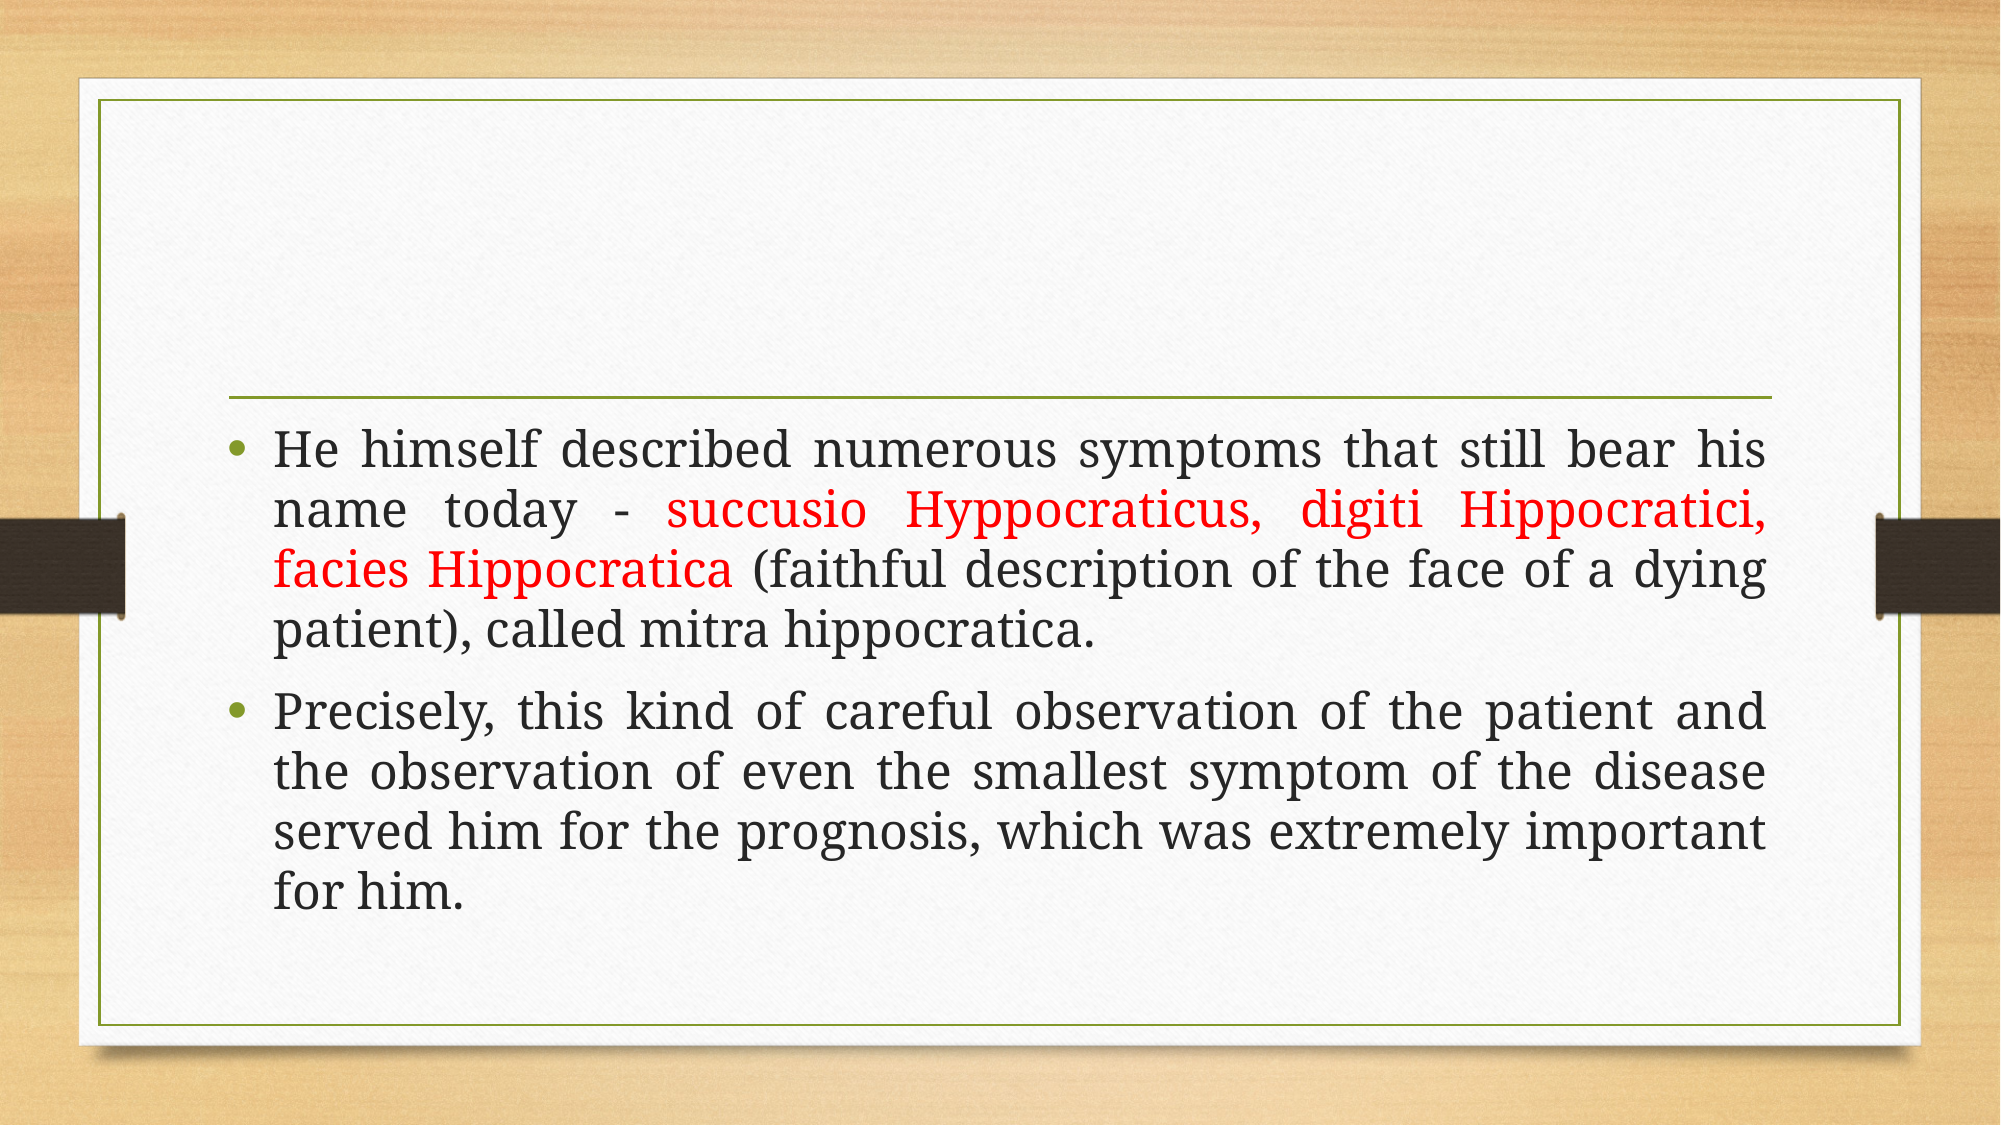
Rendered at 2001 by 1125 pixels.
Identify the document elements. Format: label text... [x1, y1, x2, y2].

list He himself described numerous symptoms that still bear his name today - succusio Hyppocraticus, digiti Hippocratici, facies Hippocratica (faithful description of the face of a dying patient), called mitra hippocratica. Precisely, this kind of careful observation of the patient and the observation of even the smallest symptom of the disease served him for the prognosis, which was extremely important for him. [212, 409, 1783, 999]
picture [0, 0, 2001, 1125]
